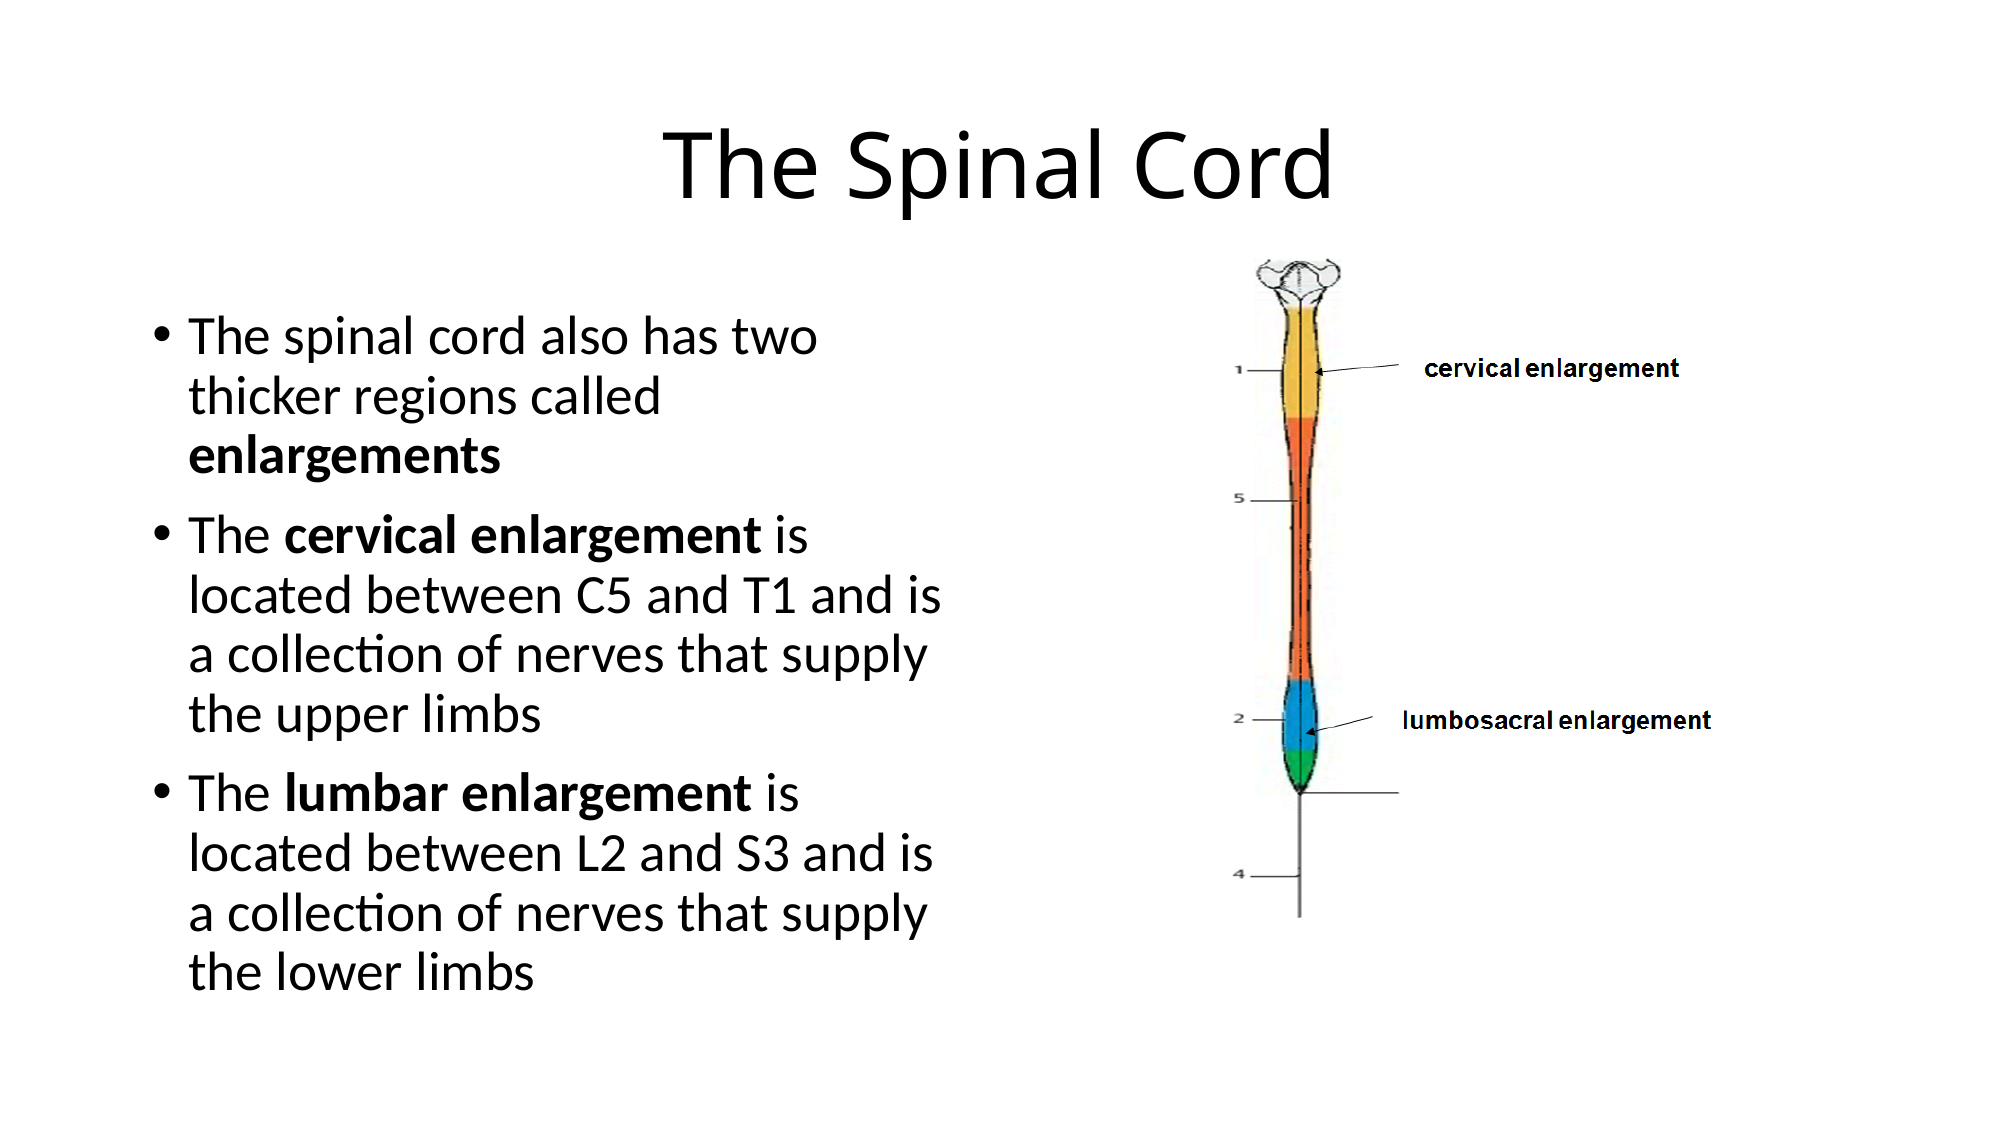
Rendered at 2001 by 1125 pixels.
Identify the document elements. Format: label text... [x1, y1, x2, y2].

title The Spinal Cord [137, 59, 1863, 278]
picture [1204, 213, 1714, 918]
list The spinal cord also has two thicker regions called enlargements The cervical enlargement is located between C5 and T1 and is a collection of nerves that supply the upper limbs The lumbar enlargement is located between L2 and S3 and is a collection of nerves that supply the lower limbs [137, 299, 988, 1014]
